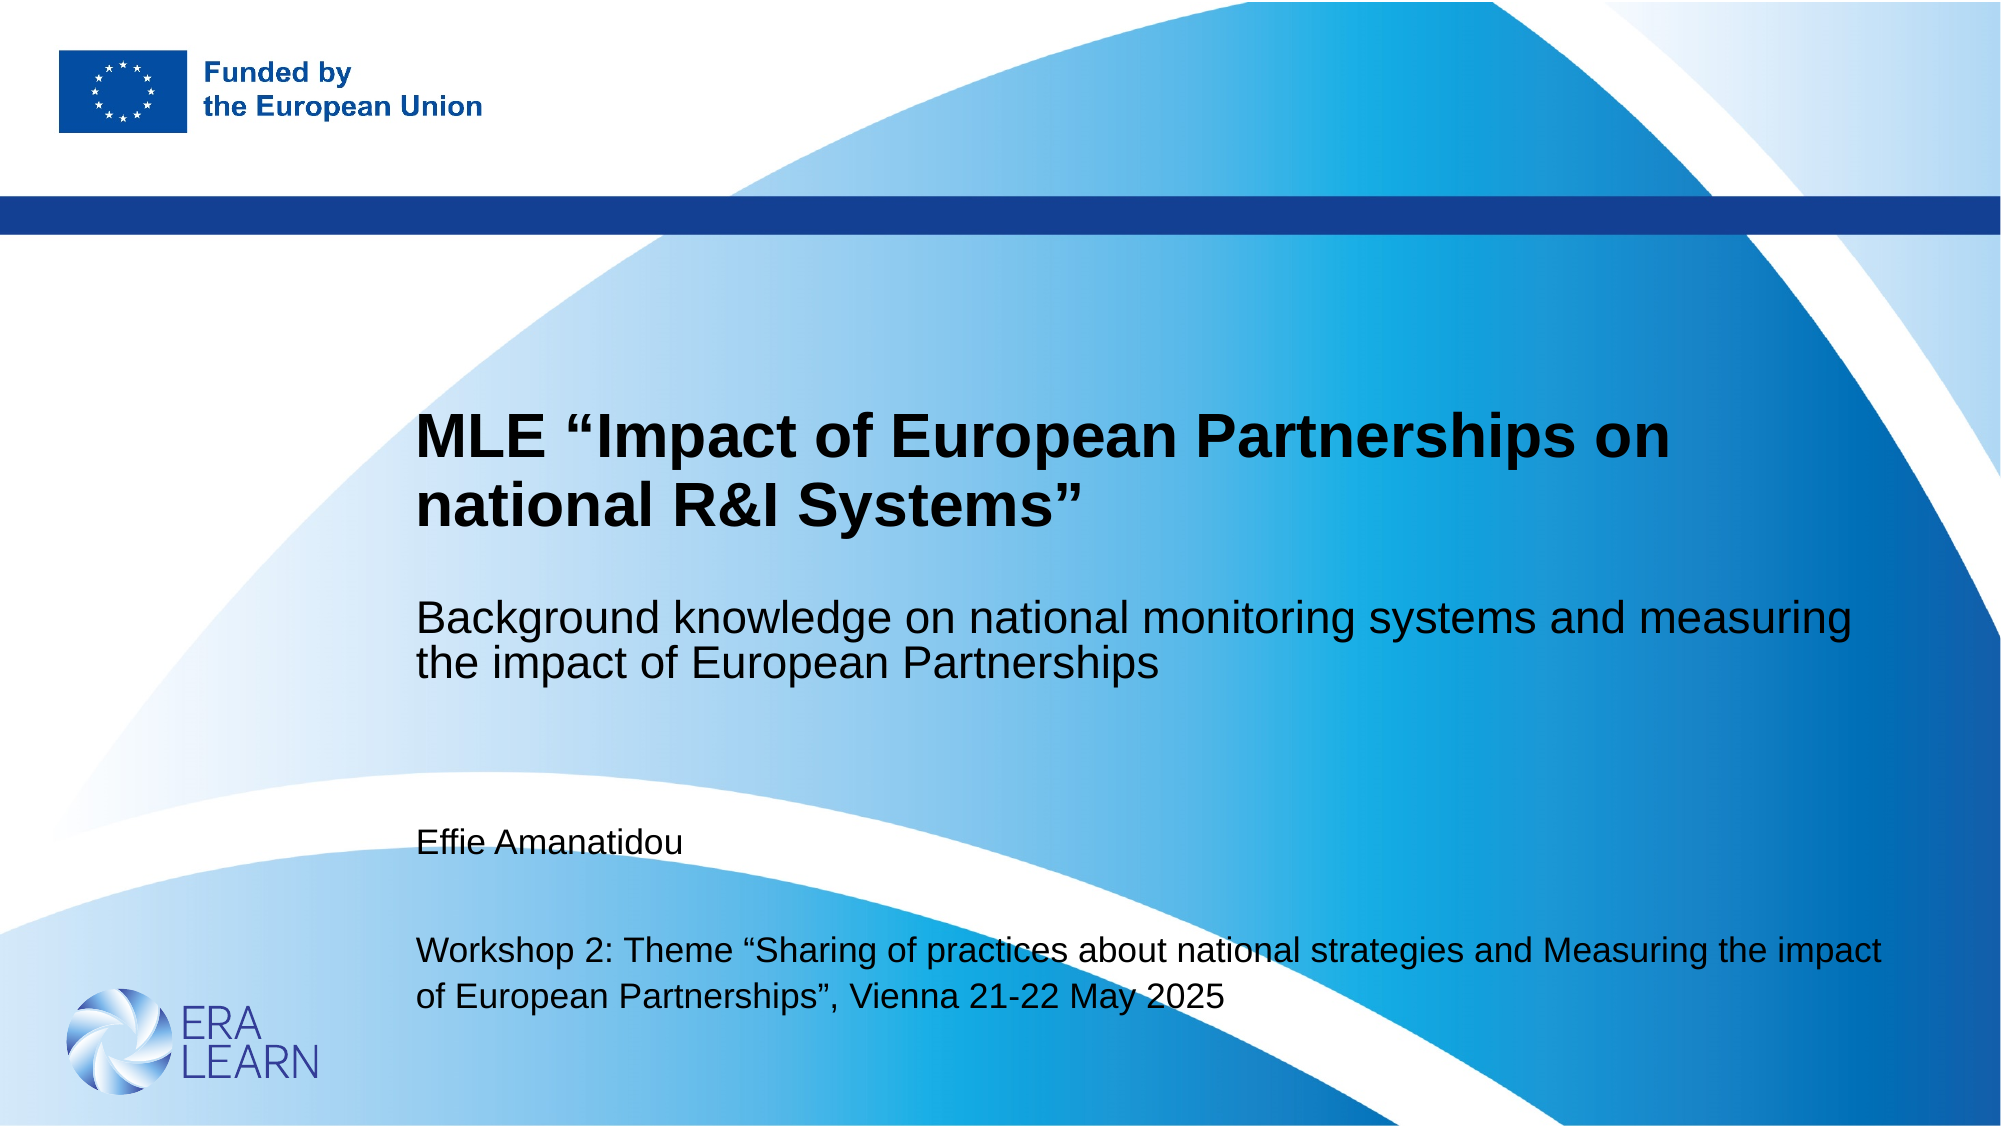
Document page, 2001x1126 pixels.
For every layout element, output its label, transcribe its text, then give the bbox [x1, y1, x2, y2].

title MLE “Impact of European Partnerships on national R&I Systems” [415, 349, 1922, 539]
subtitle Background knowledge on national monitoring systems and measuring the impact of European Partnerships [415, 596, 1922, 740]
picture [0, 2, 2001, 1126]
list Effie Amanatidou Workshop 2: Theme “Sharing of practices about national strategies and Measuring the impact of European Partnerships”, Vienna 21-22 May 2025 [415, 815, 1922, 983]
